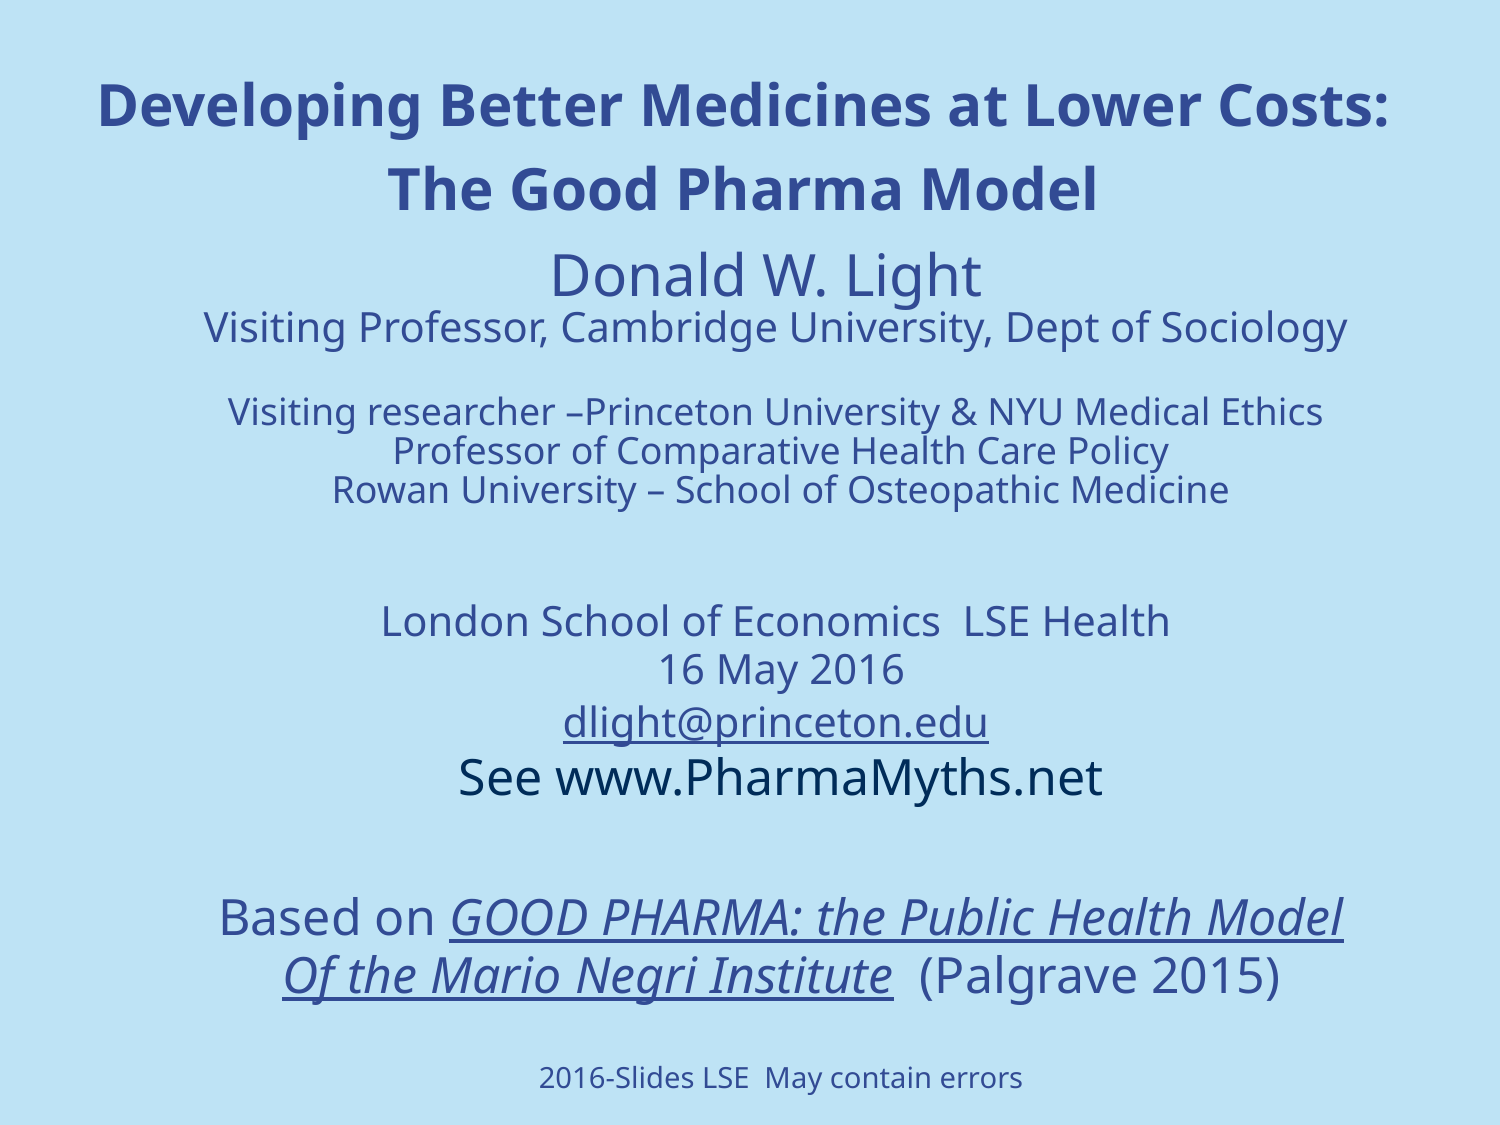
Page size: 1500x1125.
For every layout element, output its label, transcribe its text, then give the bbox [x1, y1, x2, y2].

title Developing Better Medicines at Lower Costs: The Good Pharma Model [37, 137, 1450, 384]
subtitle Donald W. Light Visiting Professor, Cambridge University, Dept of Sociology Visiting researcher –Princeton University & NYU Medical Ethics Professor of Comparative Health Care Policy Rowan University – School of Osteopathic Medicine London School of Economics LSE Health 16 May 2016 dlight@princeton.edu See www.PharmaMyths.net Based on GOOD PHARMA: the Public Health Model Of the Mario Negri Institute (Palgrave 2015) 2016-Slides LSE May contain errors [99, 249, 1463, 1125]
